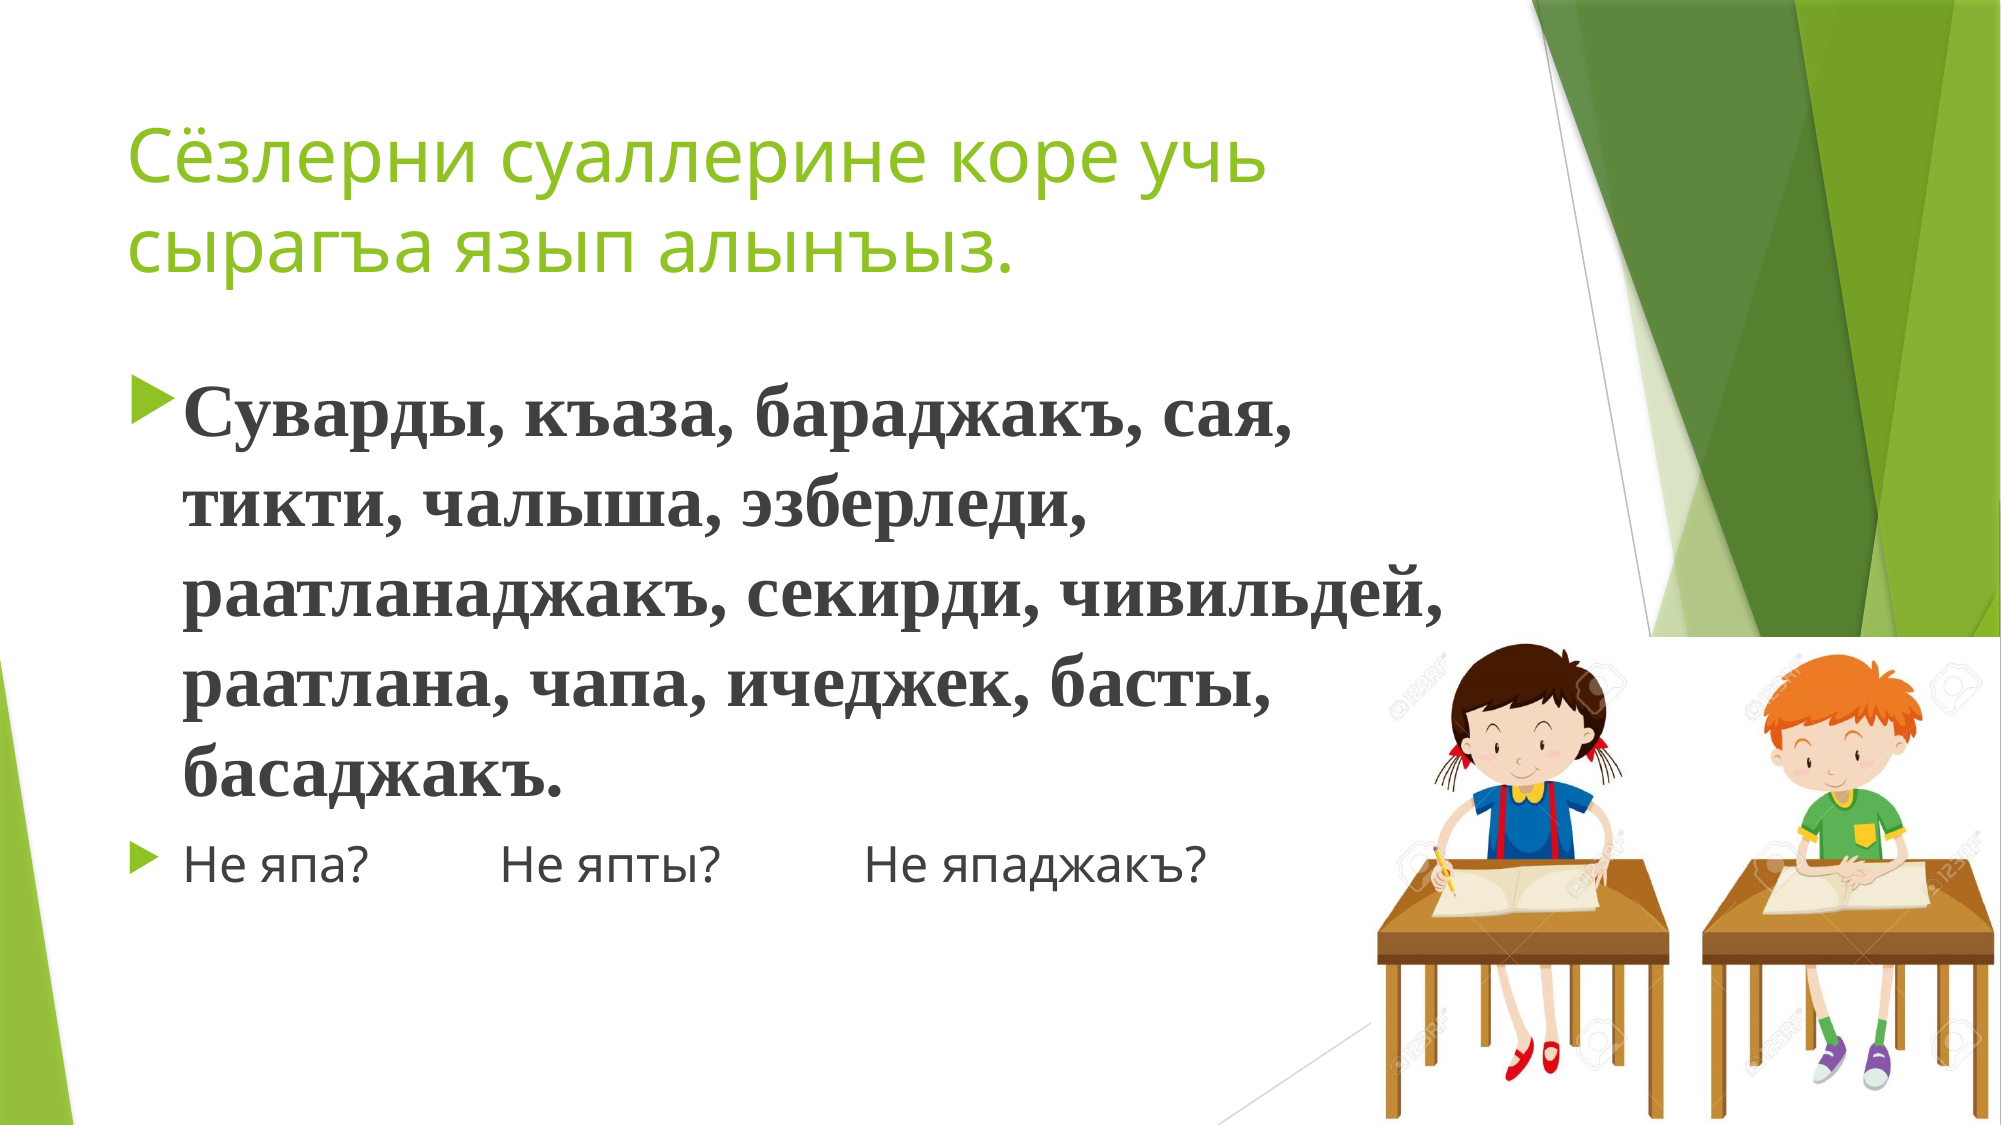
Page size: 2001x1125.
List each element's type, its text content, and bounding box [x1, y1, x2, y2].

picture [1371, 637, 2000, 1125]
list Суварды, къаза, бараджакъ, сая, тикти, чалыша, эзберледи, раатланаджакъ, секирди, чивильдей, раатлана, чапа, ичеджек, басты, басаджакъ. Не япа? Не япты? Не япаджакъ? [111, 354, 1522, 992]
title Сёзлерни суаллерине коре учь сырагъа язып алынъыз. [111, 99, 1522, 317]
